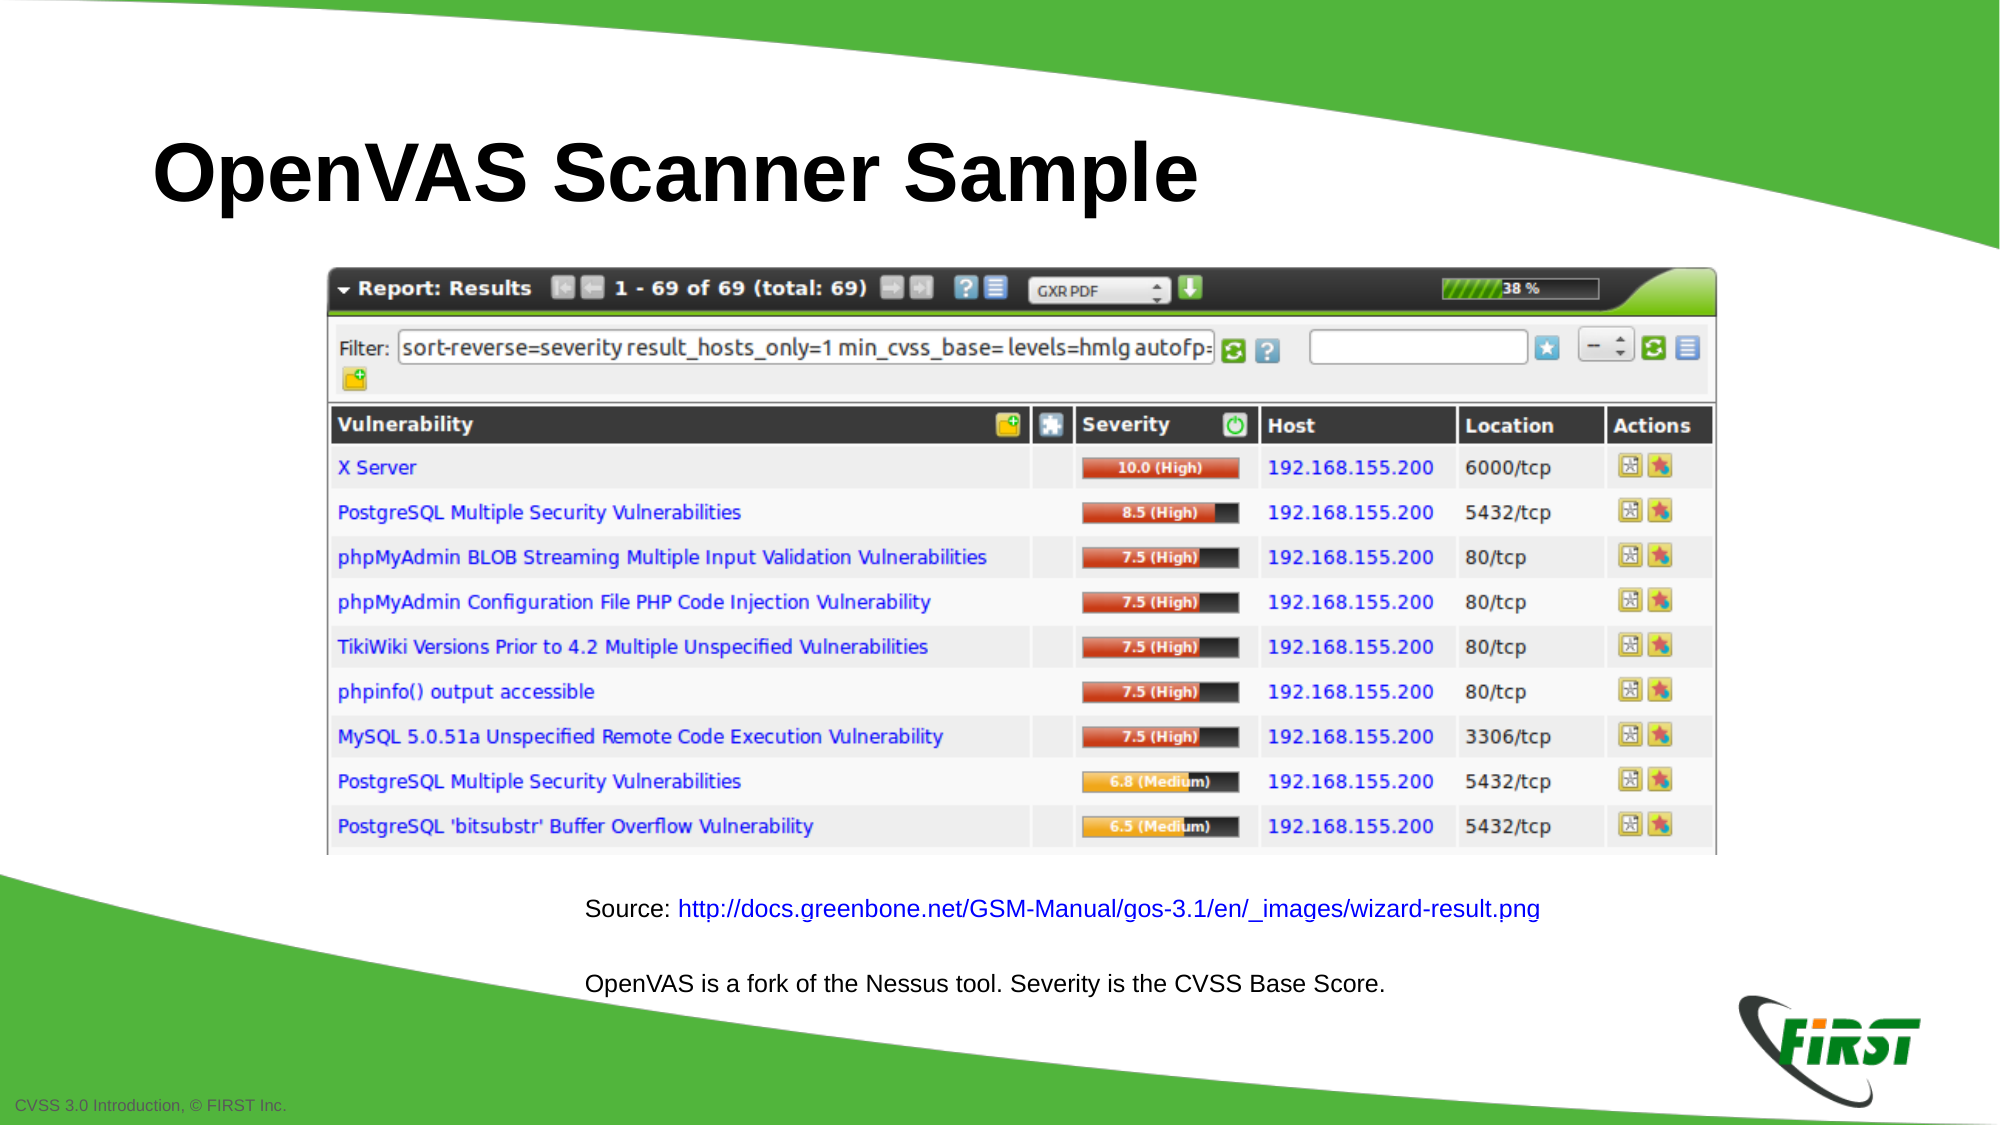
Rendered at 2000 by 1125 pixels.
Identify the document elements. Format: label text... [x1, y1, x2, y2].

picture [0, 0, 2000, 1125]
text_box Source: http://docs.greenbone.net/GSM-Manual/gos-3.1/en/_images/wizard-result.png OpenVAS is a fork of the Nessus tool. Severity is the CVSS Base Score. [569, 884, 1820, 975]
text_box OpenVAS Scanner Sample [137, 59, 1862, 278]
